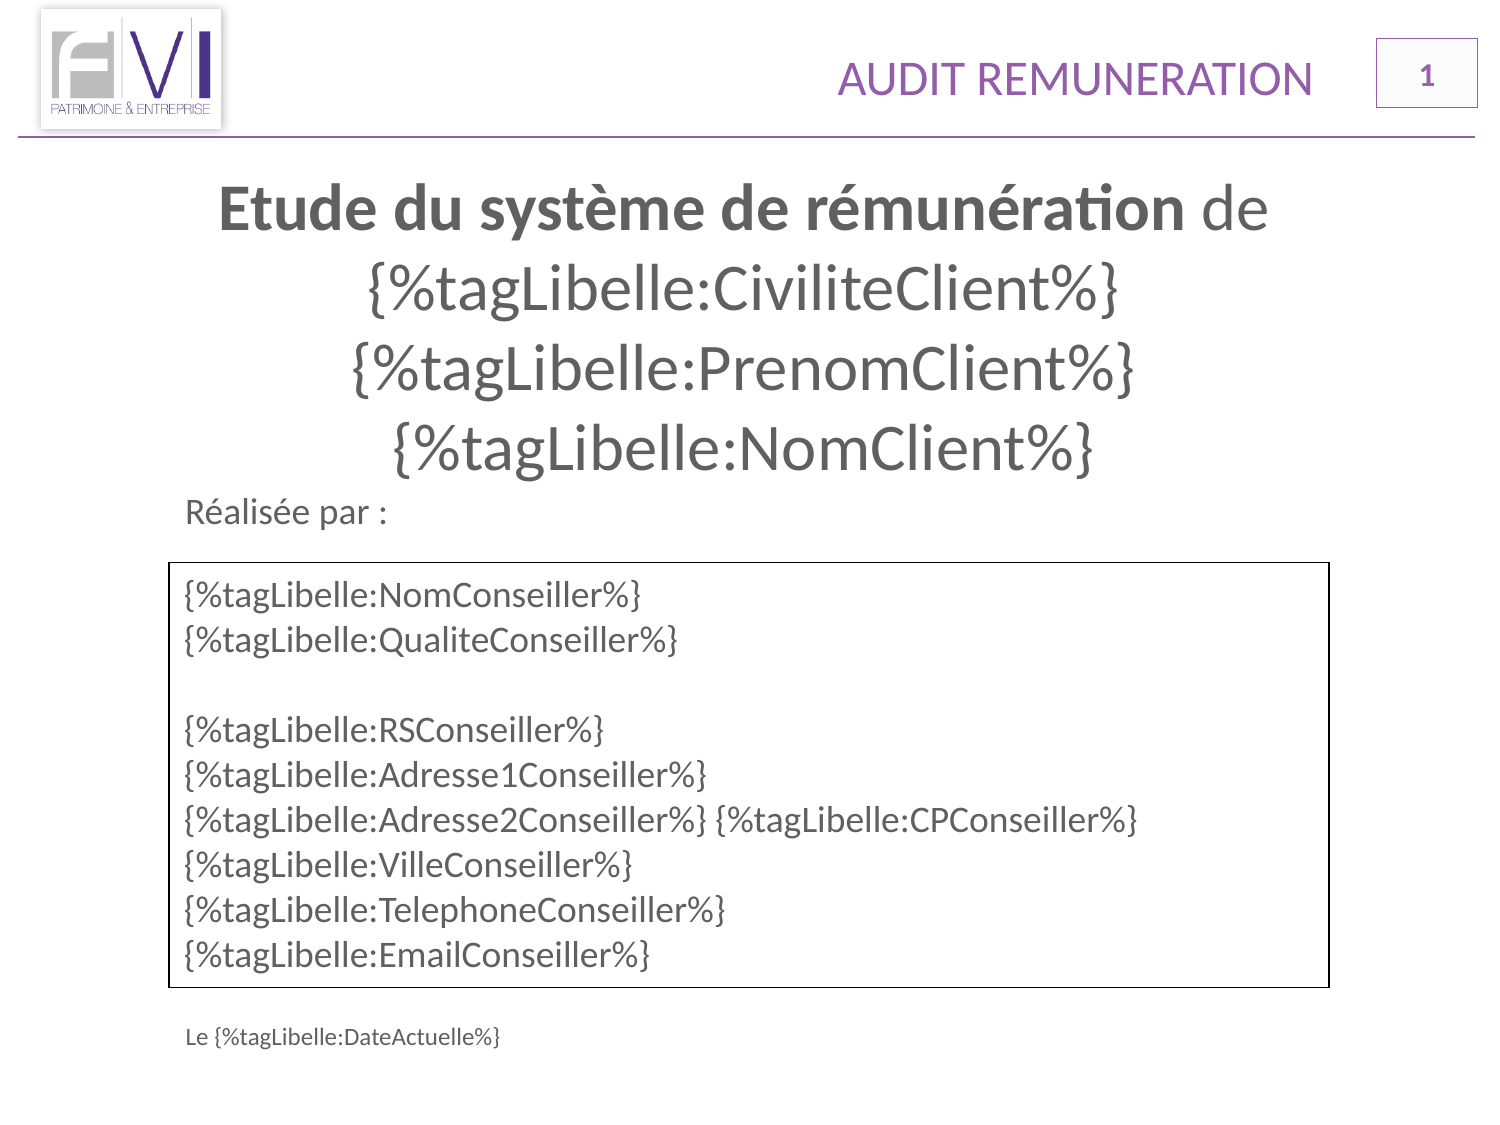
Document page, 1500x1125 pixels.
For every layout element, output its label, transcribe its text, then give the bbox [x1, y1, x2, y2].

list {%tagLibelle:NomConseiller%} {%tagLibelle:QualiteConseiller%} {%tagLibelle:RSConseiller%} {%tagLibelle:Adresse1Conseiller%} {%tagLibelle:Adresse2Conseiller%} {%tagLibelle:CPConseiller%}{%tagLibelle:VilleConseiller%} {%tagLibelle:TelephoneConseiller%} {%tagLibelle:EmailConseiller%} [168, 562, 1330, 988]
picture [41, 9, 221, 130]
title Etude du système de rémunération de {%tagLibelle:CiviliteClient%} {%tagLibelle:PrenomClient%} {%tagLibelle:NomClient%} [159, 203, 1329, 445]
text_box Le {%tagLibelle:DateActuelle%} [170, 1013, 516, 1058]
text_box Réalisée par : [170, 479, 404, 540]
